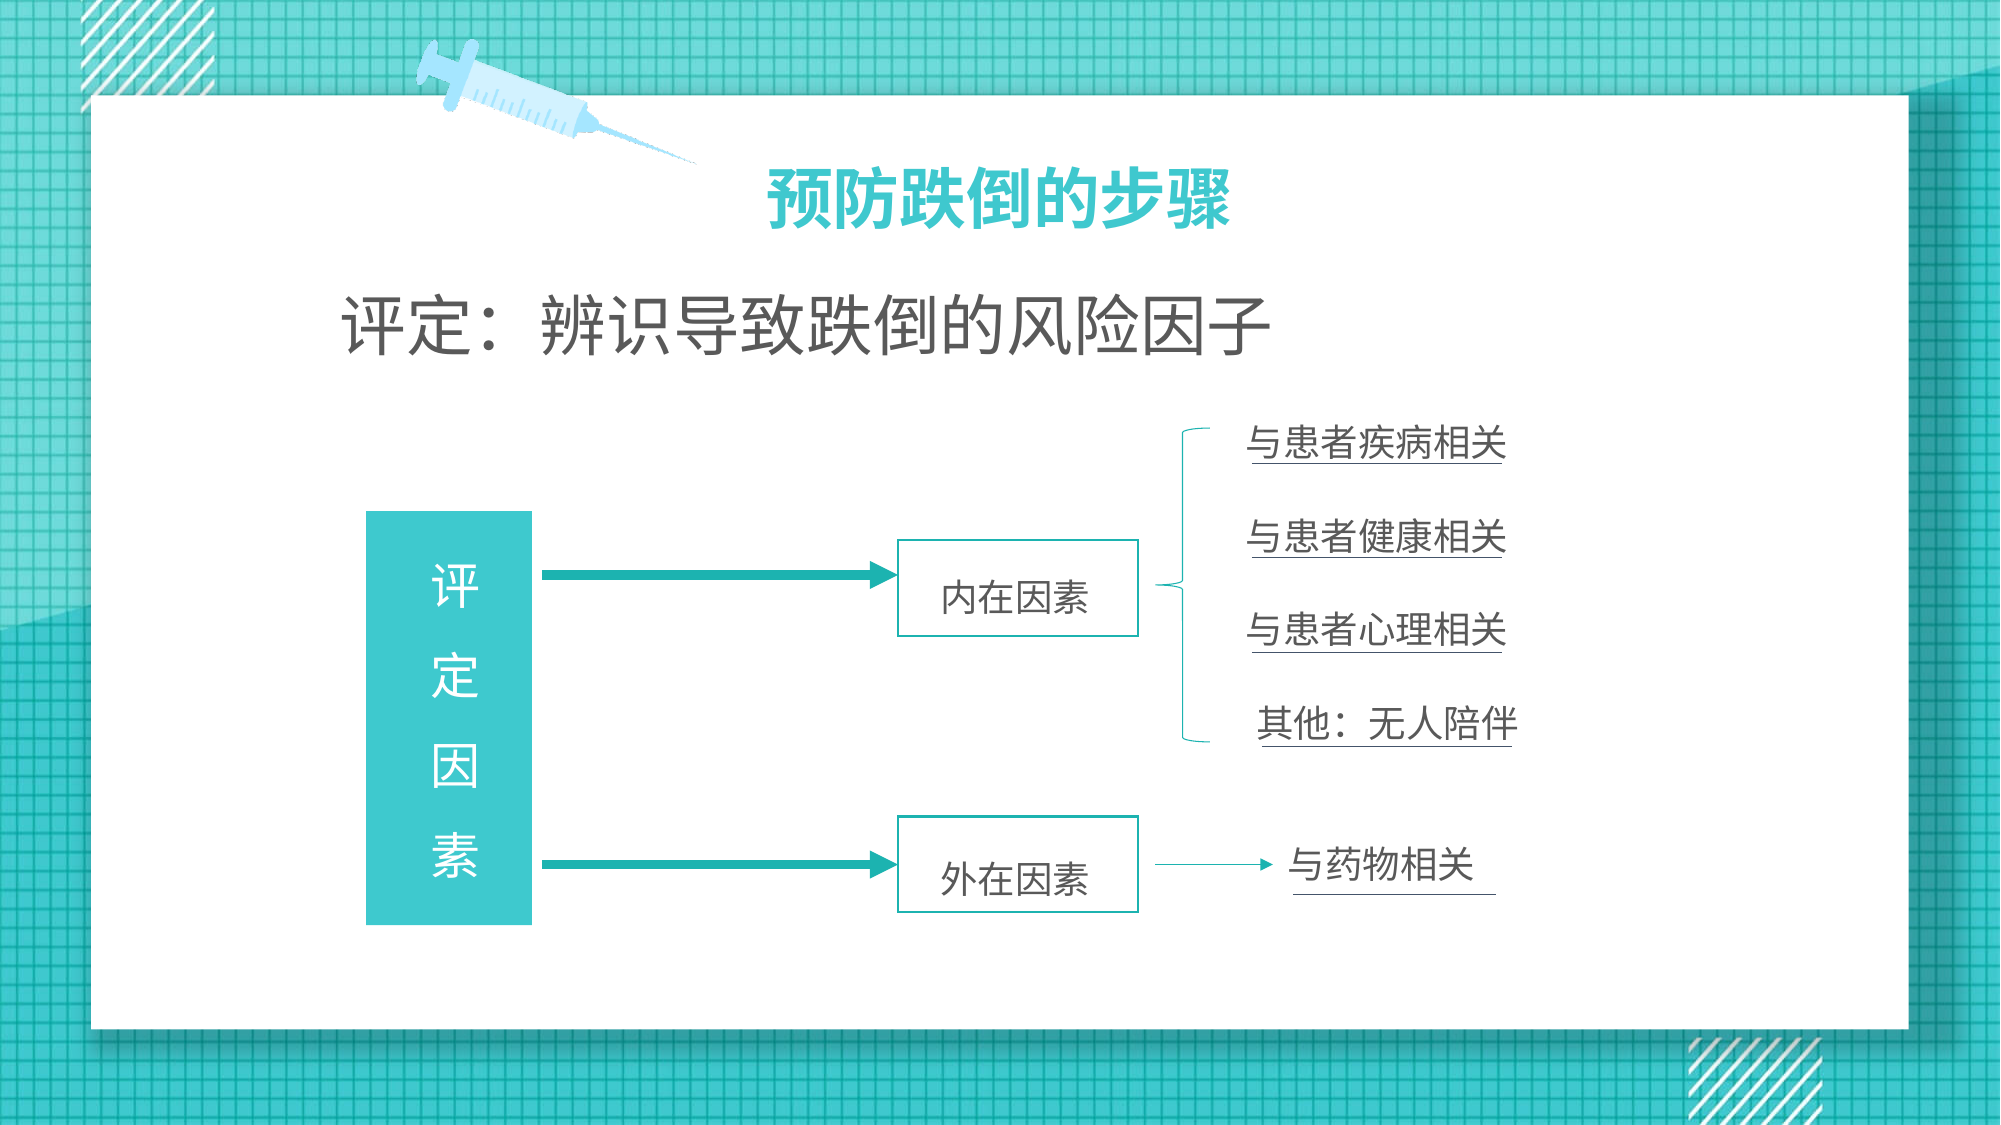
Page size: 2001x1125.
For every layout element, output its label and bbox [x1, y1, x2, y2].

text_box [365, 510, 532, 926]
picture [0, 0, 2000, 1125]
text_box [897, 388, 1604, 747]
text_box [897, 816, 1635, 913]
text_box [542, 574, 898, 865]
